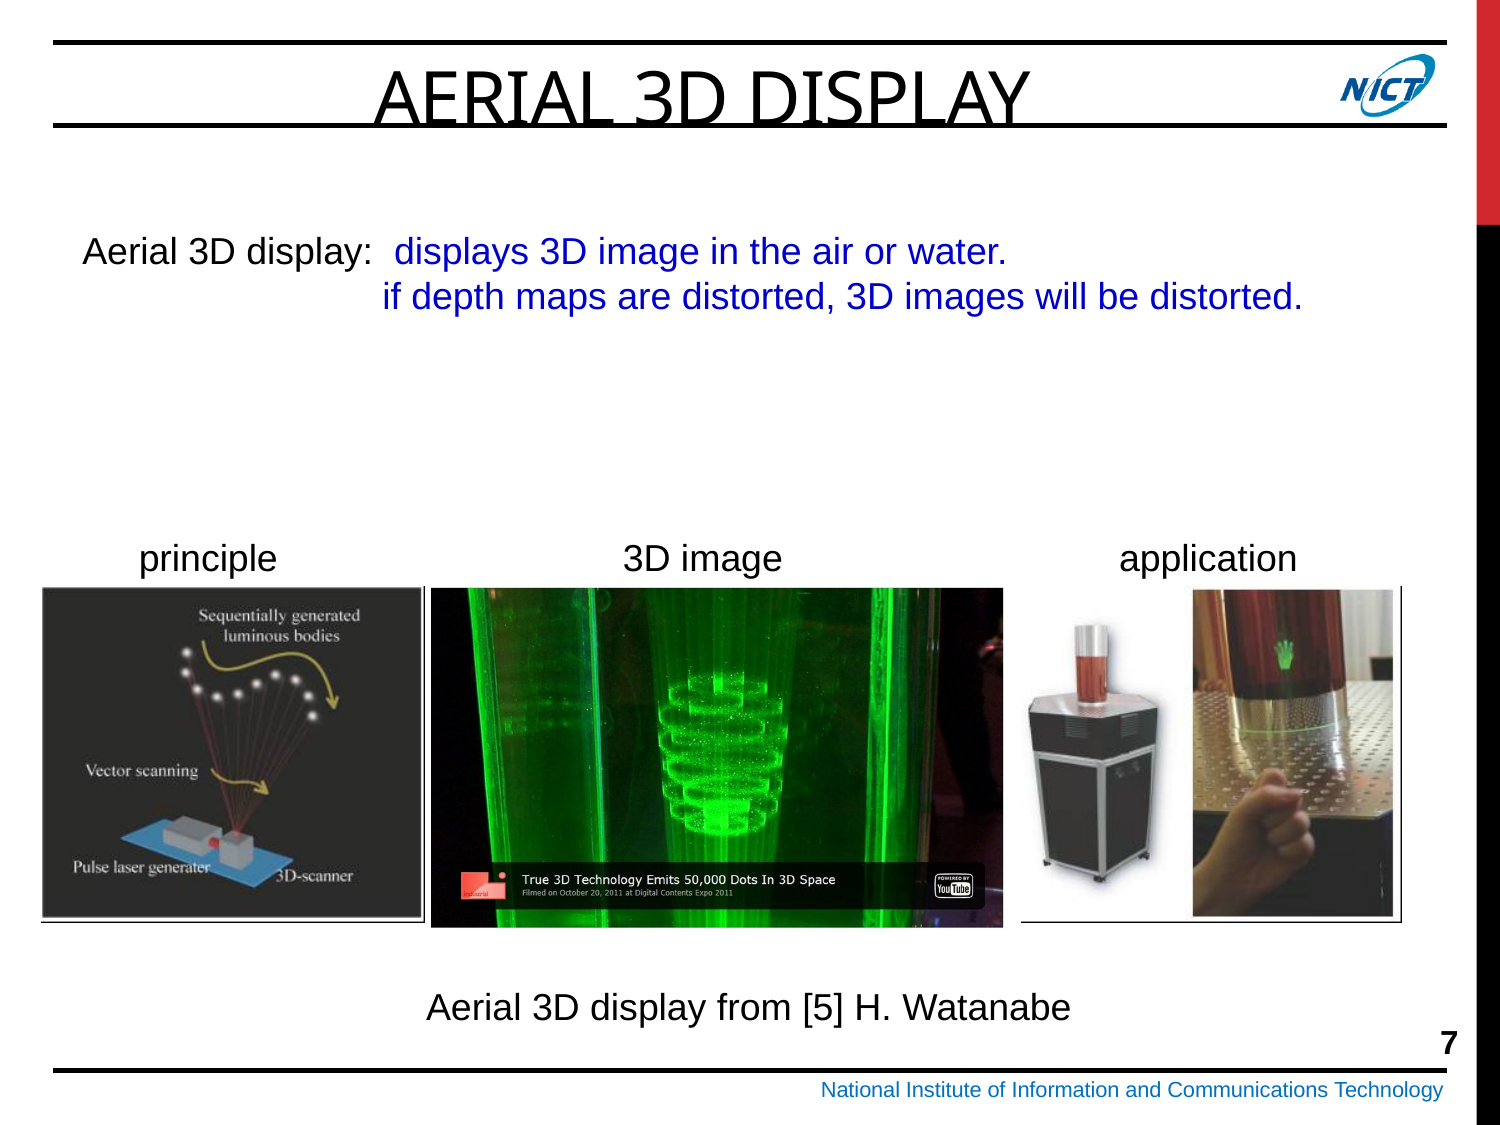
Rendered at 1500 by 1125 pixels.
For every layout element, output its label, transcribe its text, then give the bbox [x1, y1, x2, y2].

picture [1021, 585, 1403, 924]
text_box application [1104, 527, 1317, 580]
slide_number 7 [1387, 1011, 1474, 1072]
picture [40, 585, 425, 924]
text_box Aerial 3D display [64, 42, 1340, 149]
text_box principle [123, 527, 302, 580]
picture [430, 585, 1005, 930]
text_box Aerial 3D display: displays 3D image in the air or water. if depth maps are distorted, 3D images will be distorted. [67, 219, 1319, 325]
text_box Aerial 3D display from [5] H. Watanabe [411, 975, 1087, 1036]
text_box 3D image [608, 527, 833, 580]
picture [1340, 54, 1435, 117]
